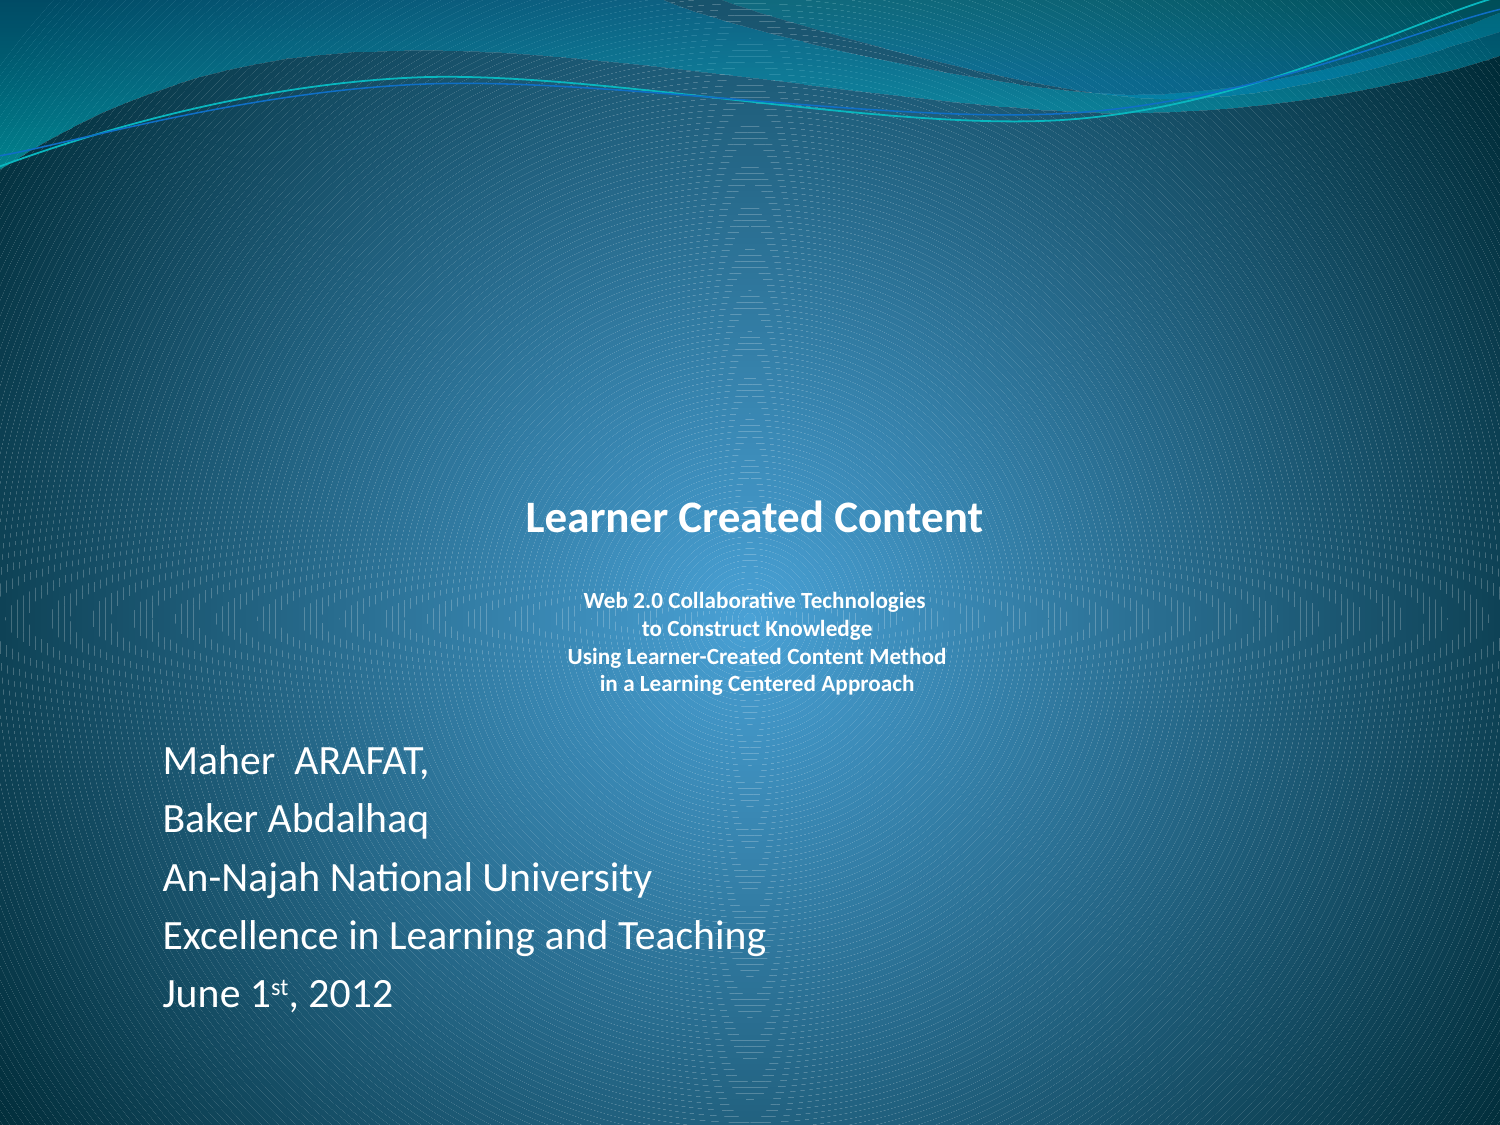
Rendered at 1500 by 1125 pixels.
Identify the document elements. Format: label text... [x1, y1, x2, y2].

title Learner Created Content Web 2.0 Collaborative Technologies to Construct Knowledge Using Learner-Created Content Method in a Learning Centered Approach [99, 75, 1413, 741]
subtitle Maher ARAFAT, Baker Abdalhaq An-Najah National University Excellence in Learning and Teaching June 1st, 2012 [162, 725, 1500, 1088]
